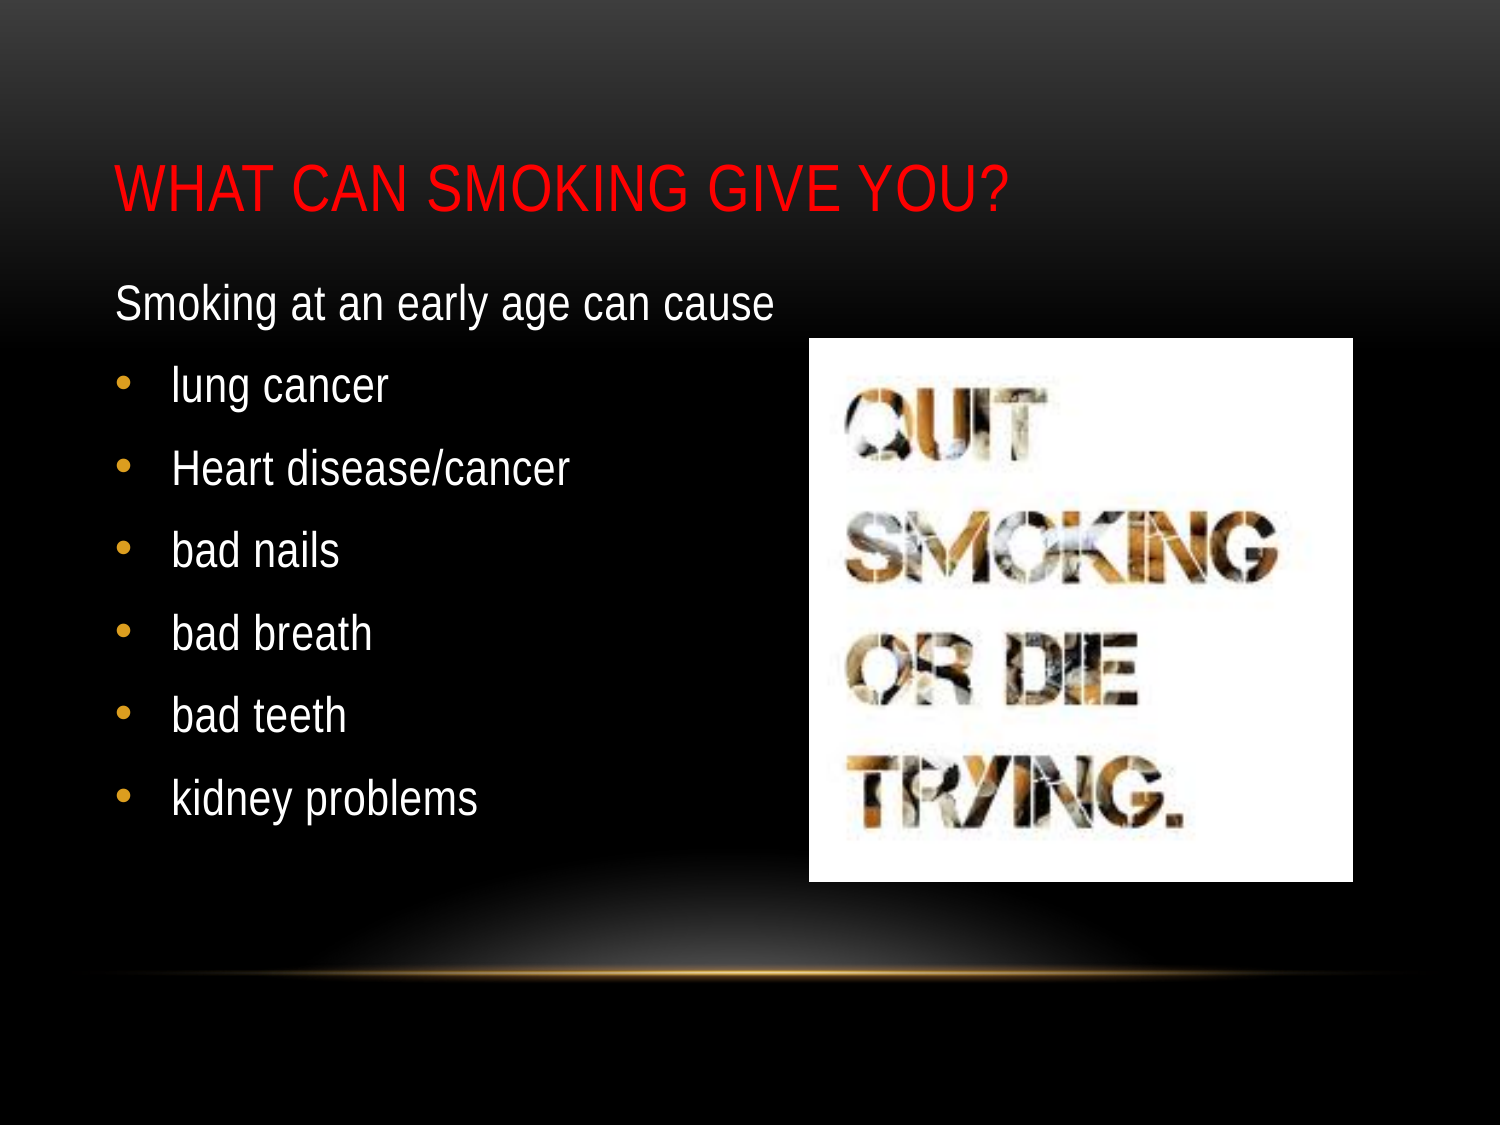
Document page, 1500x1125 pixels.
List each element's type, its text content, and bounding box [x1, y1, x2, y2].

picture [0, 0, 1500, 1125]
list Smoking at an early age can cause lung cancer Heart disease/cancer bad nails bad breath bad teeth kidney problems [99, 262, 1400, 938]
title What can smoking give you? [99, 45, 1400, 233]
